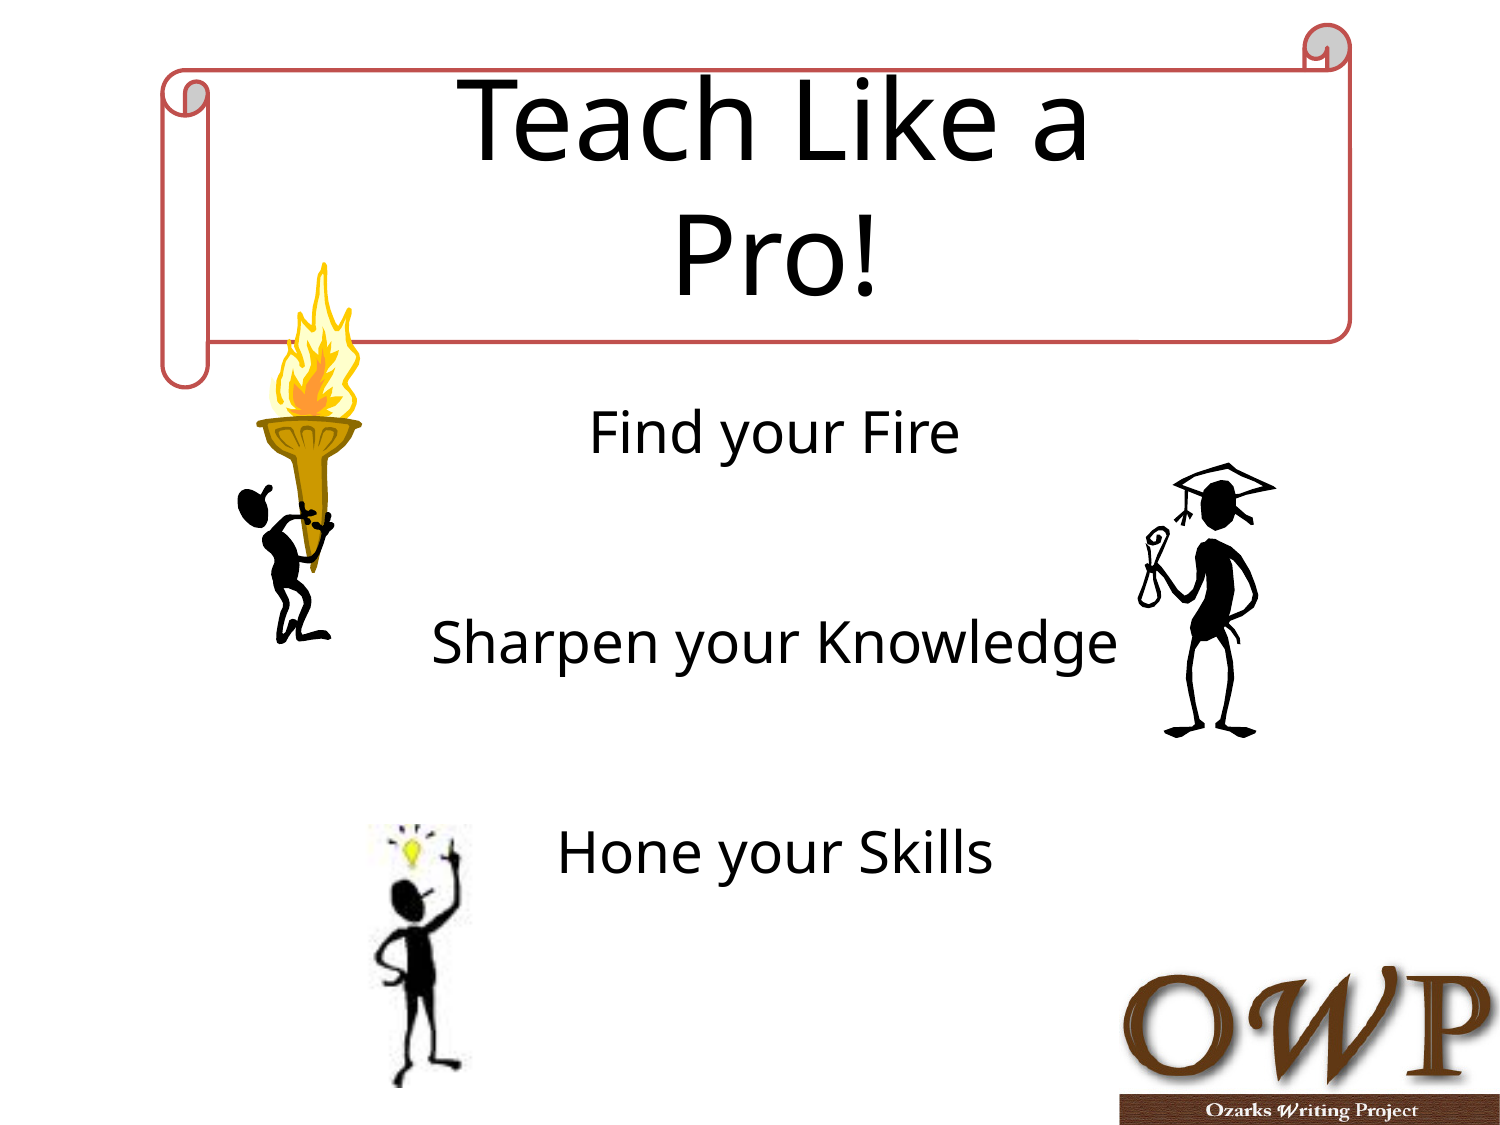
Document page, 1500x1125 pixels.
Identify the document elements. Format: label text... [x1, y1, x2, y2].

text_box [366, 22, 1353, 345]
text_box [160, 68, 324, 390]
picture [287, 824, 551, 1088]
picture [1137, 462, 1277, 738]
picture [1119, 957, 1500, 1125]
picture [237, 262, 363, 645]
text_box Find your Fire Sharpen your Knowledge Hone your Skills [416, 387, 1135, 893]
title Teach Like a Pro! [324, 62, 1226, 304]
